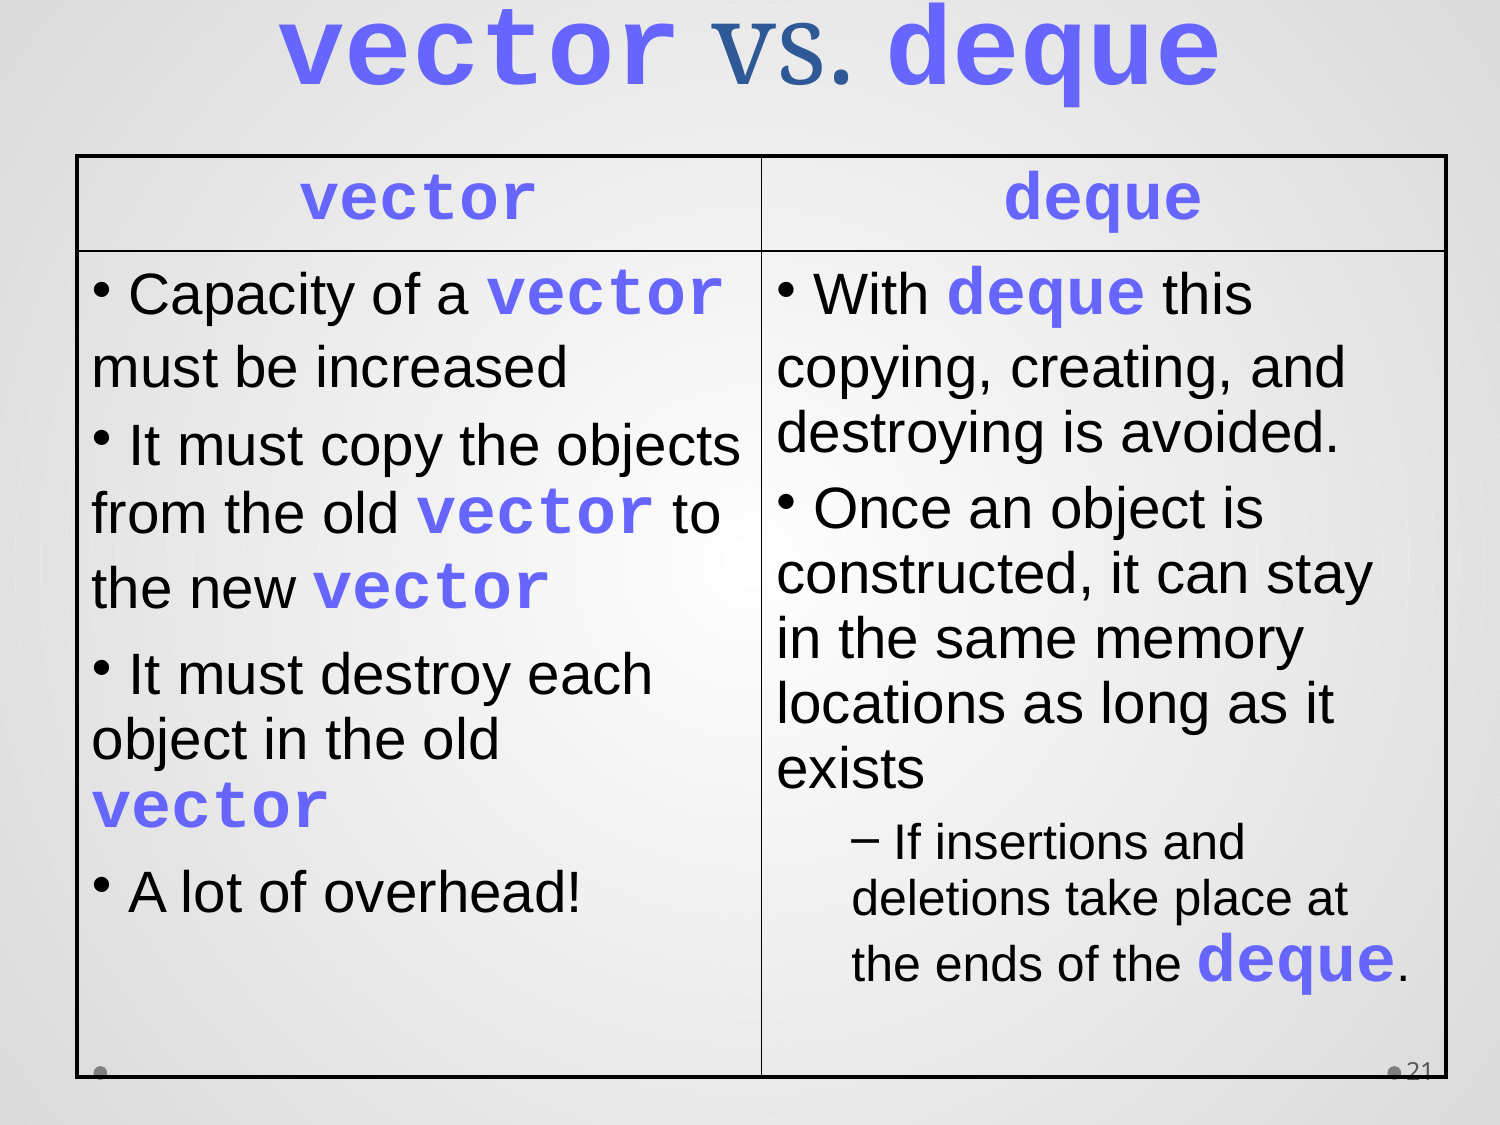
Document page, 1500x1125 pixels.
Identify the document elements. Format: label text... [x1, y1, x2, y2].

table_header deque [762, 158, 1444, 250]
table_cell With deque this copying, creating, and destroying is avoided. Once an object is constructed, it can stay in the same memory locations as long as it exists If insertions and deletions take place at the ends of the deque. [762, 252, 1444, 1075]
table_cell Capacity of a vector must be increased It must copy the objects from the old vector to the new vector It must destroy each object in the old vector A lot of overhead! [79, 252, 761, 1075]
title vector vs. deque [75, 0, 1425, 115]
table_header vector [79, 158, 761, 250]
slide_number 21 [1401, 1042, 1494, 1103]
